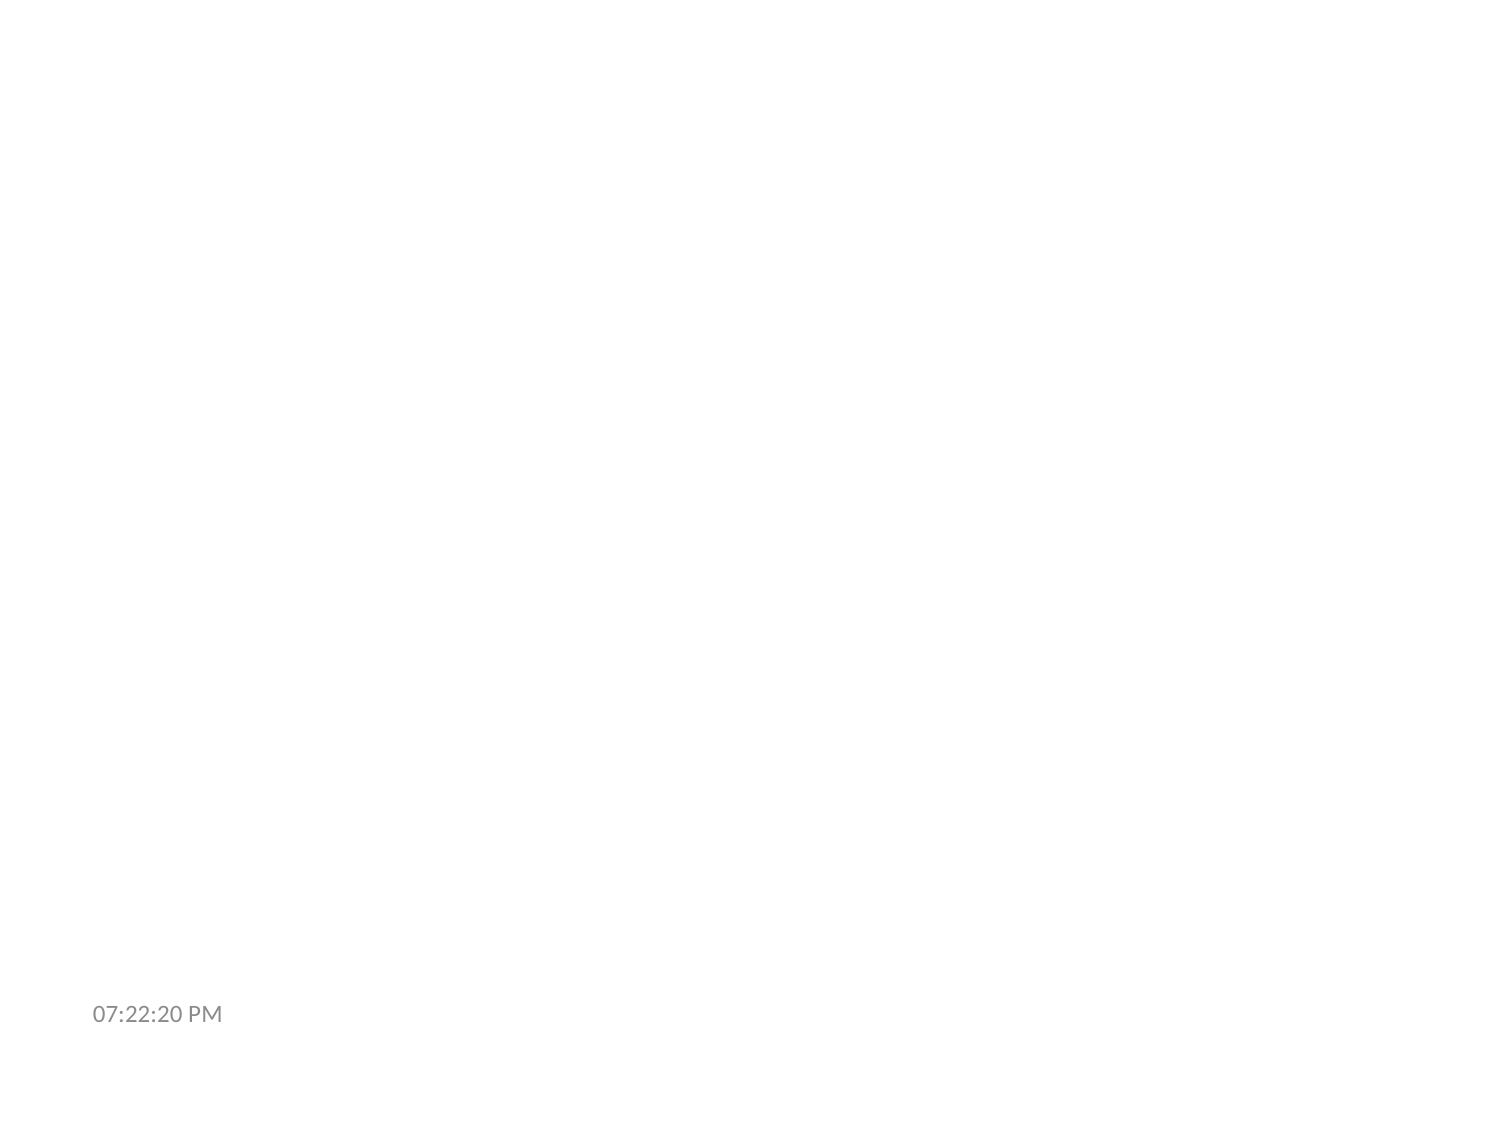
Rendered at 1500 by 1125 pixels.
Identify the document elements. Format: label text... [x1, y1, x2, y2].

text_box 3:35:09 PM [77, 982, 428, 1043]
